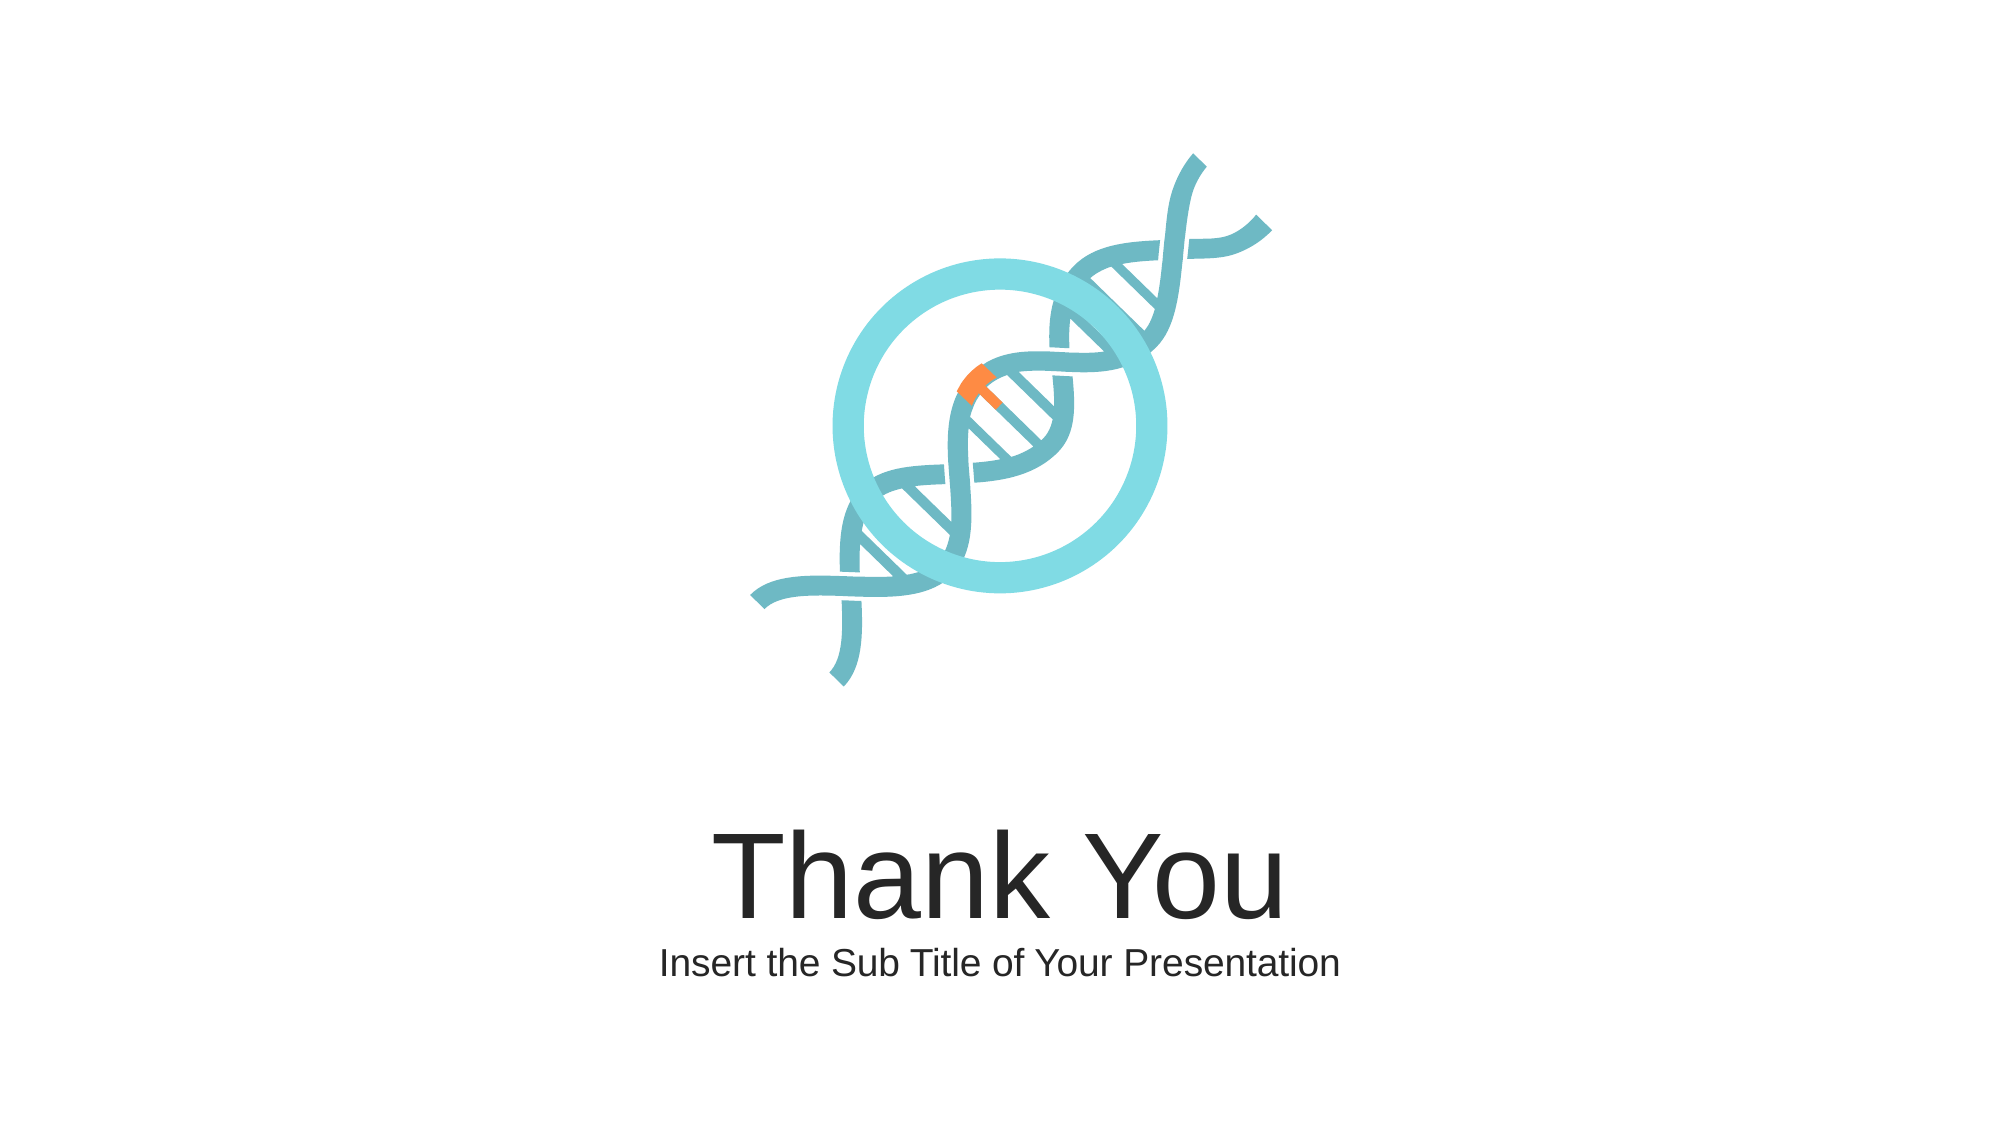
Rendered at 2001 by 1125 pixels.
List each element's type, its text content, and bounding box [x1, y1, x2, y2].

text_box Insert the Sub Title of Your Presentation [0, 930, 2000, 992]
text_box Thank You [0, 789, 2000, 930]
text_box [848, 103, 1152, 730]
